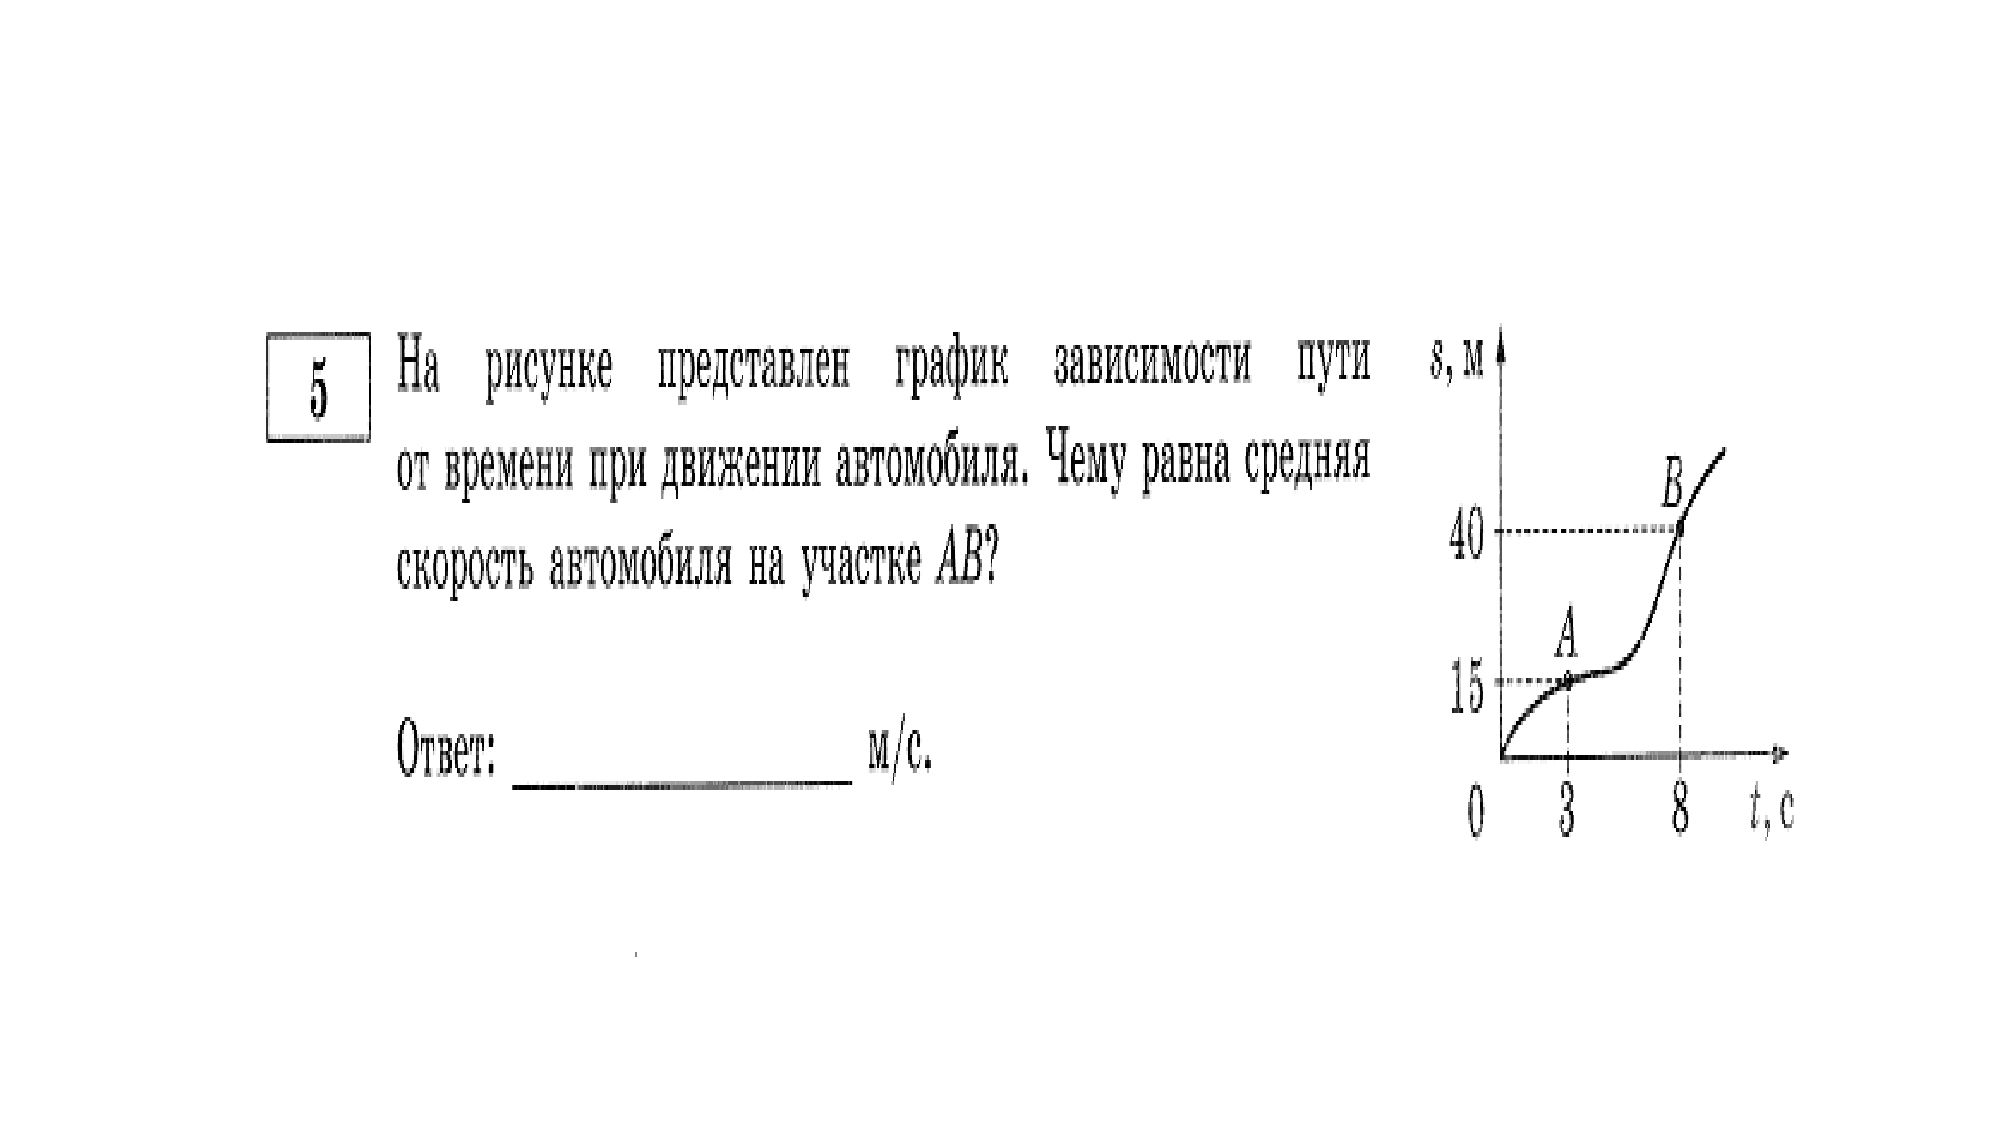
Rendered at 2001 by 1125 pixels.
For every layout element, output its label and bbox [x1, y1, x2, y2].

picture [186, 221, 1846, 957]
